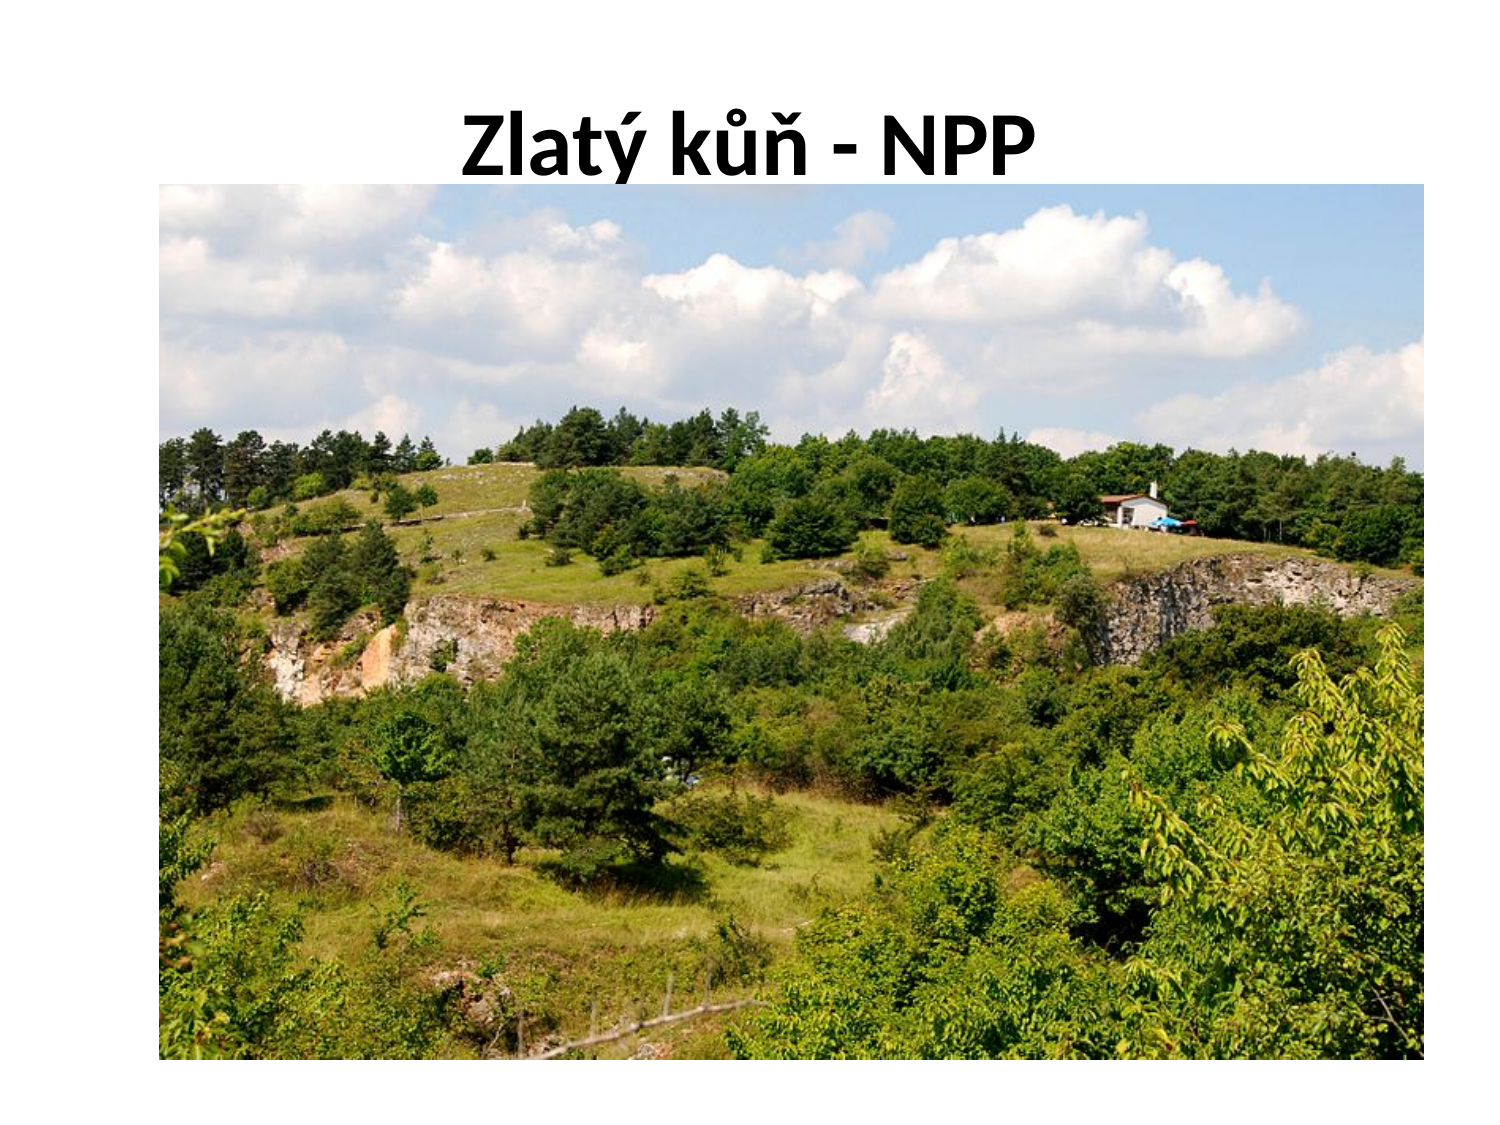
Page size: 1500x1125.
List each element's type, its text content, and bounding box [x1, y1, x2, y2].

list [159, 184, 1424, 1060]
title Zlatý kůň - NPP [75, 45, 1425, 233]
